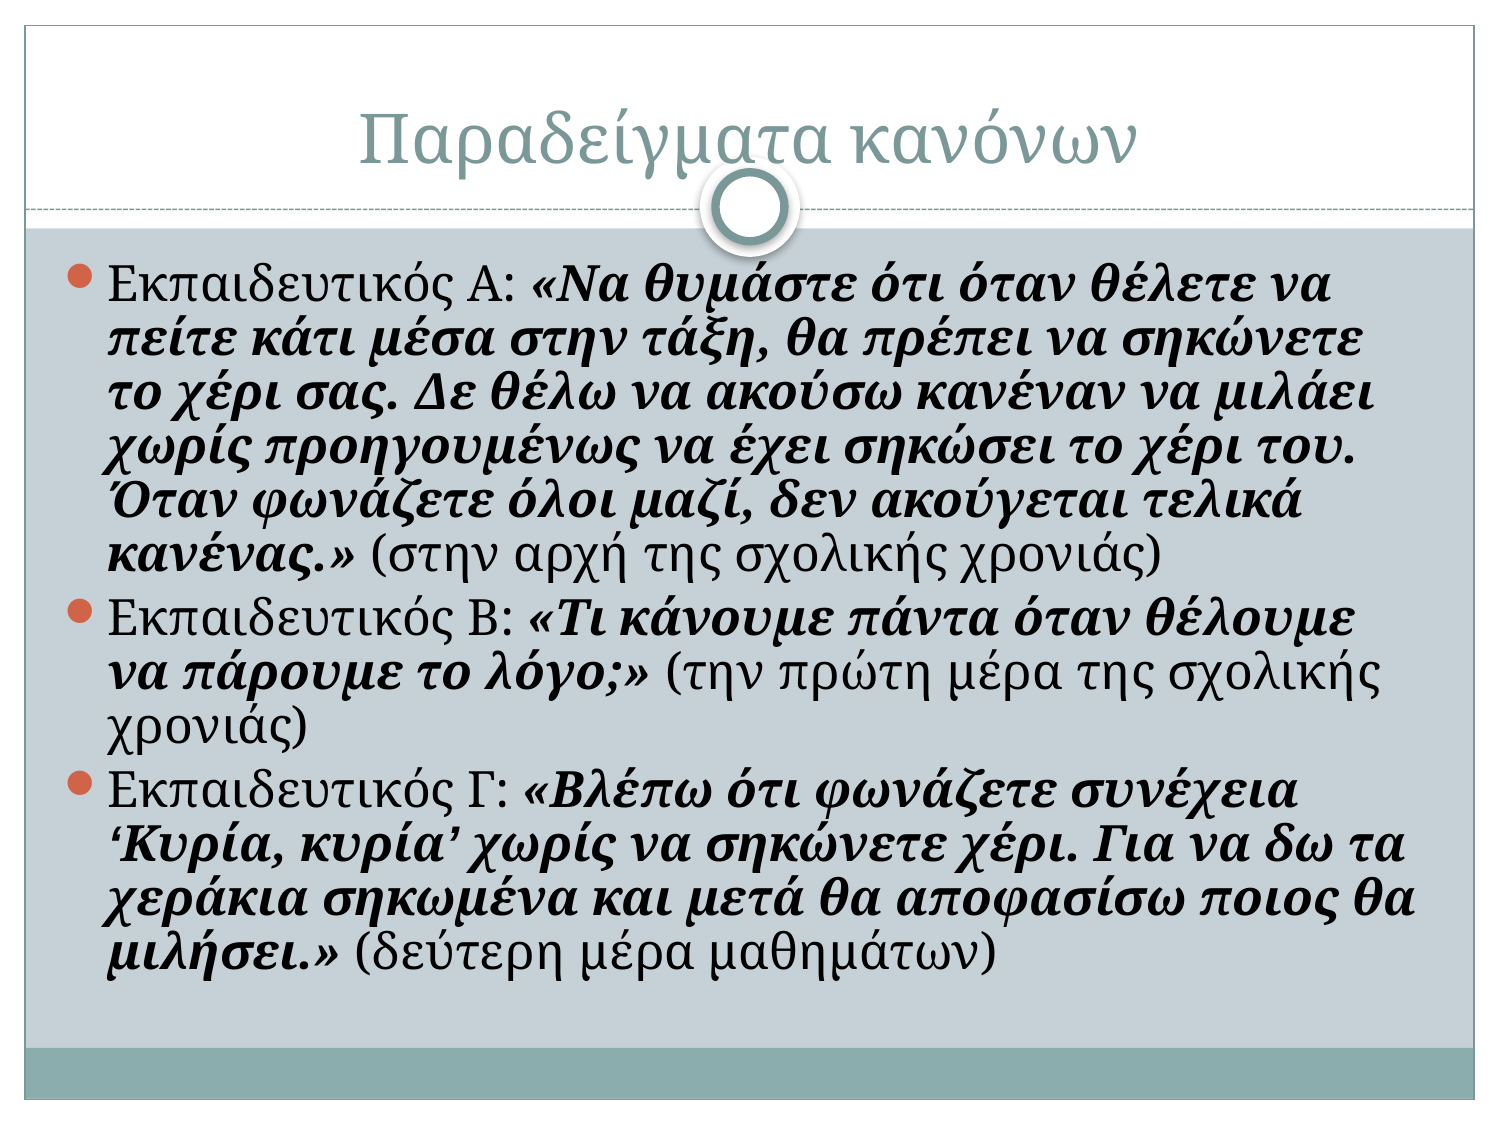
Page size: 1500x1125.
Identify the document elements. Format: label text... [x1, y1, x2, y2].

title Παραδείγματα κανόνων [75, 45, 1425, 186]
list Εκπαιδευτικός Α: «Να θυμάστε ότι όταν θέλετε να πείτε κάτι μέσα στην τάξη, θα πρέπει να σηκώνετε το χέρι σας. Δε θέλω να ακούσω κανέναν να μιλάει χωρίς προηγουμένως να έχει σηκώσει το χέρι του. Όταν φωνάζετε όλοι μαζί, δεν ακούγεται τελικά κανένας.» (στην αρχή της σχολικής χρονιάς) Εκπαιδευτικός Β: «Τι κάνουμε πάντα όταν θέλουμε να πάρουμε το λόγο;» (την πρώτη μέρα της σχολικής χρονιάς) Εκπαιδευτικός Γ: «Βλέπω ότι φωνάζετε συνέχεια ‘Κυρία, κυρία’ χωρίς να σηκώνετε χέρι. Για να δω τα χεράκια σηκωμένα και μετά θα αποφασίσω ποιος θα μιλήσει.» (δεύτερη μέρα μαθημάτων) [49, 250, 1445, 1001]
